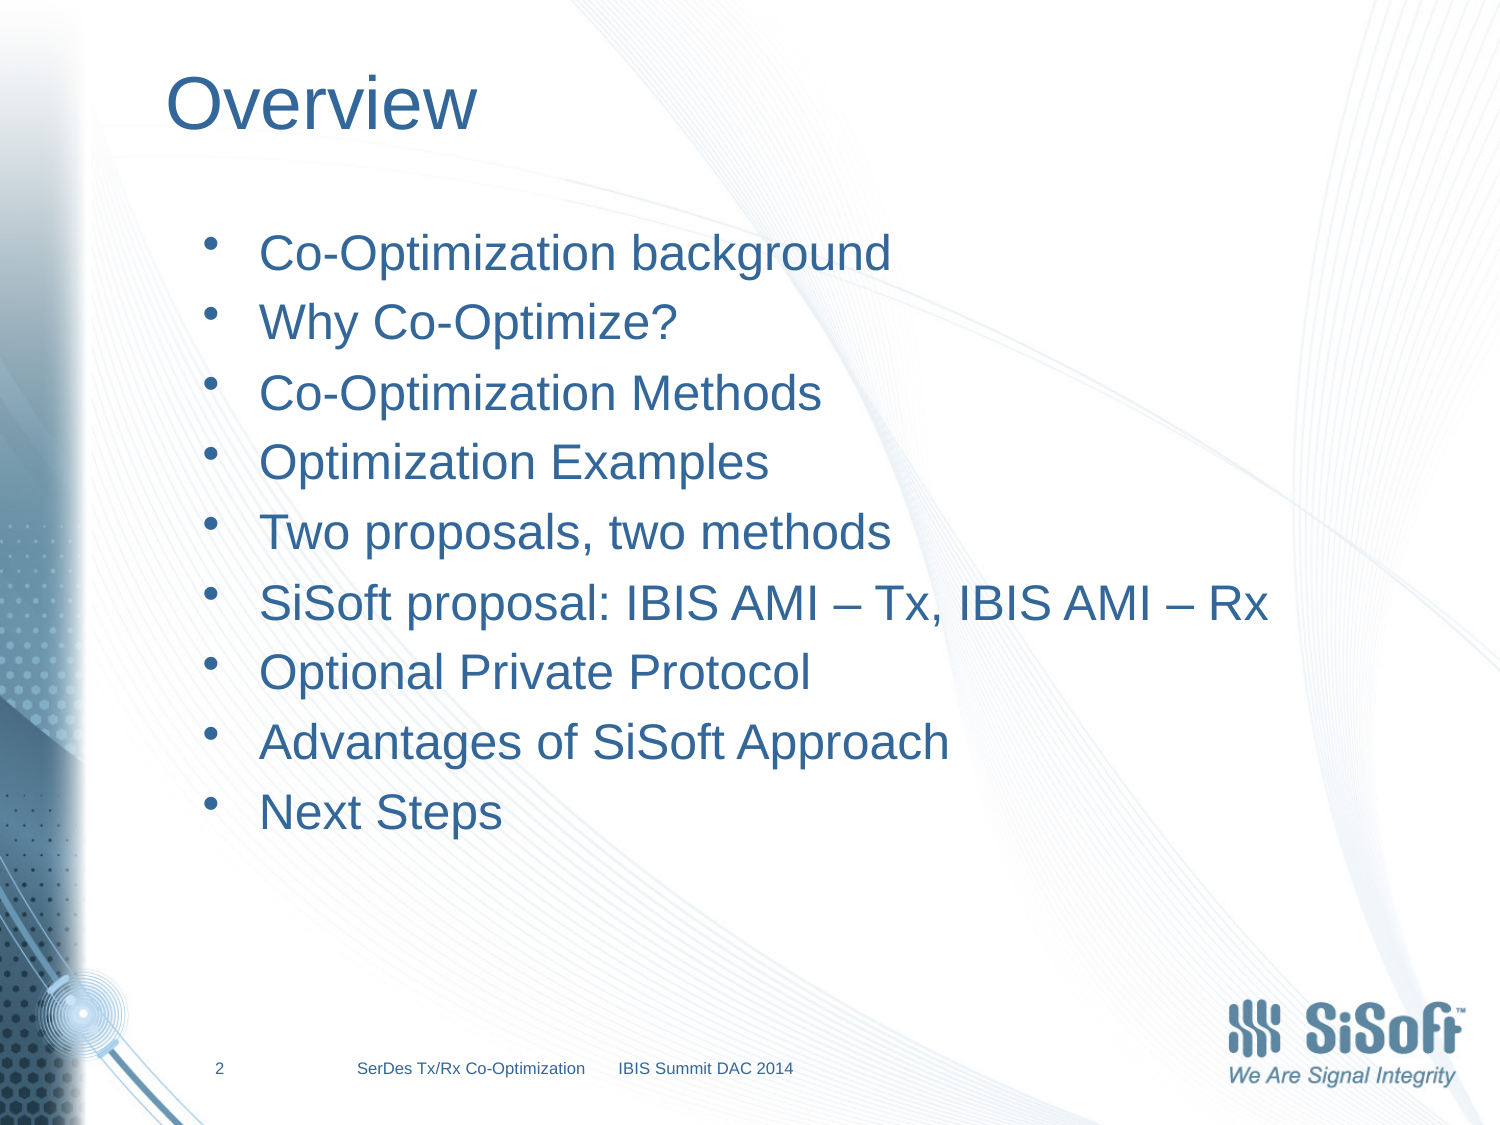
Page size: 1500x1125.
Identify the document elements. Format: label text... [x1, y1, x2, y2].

footer 2 SerDes Tx/Rx Co-Optimization IBIS Summit DAC 2014 [200, 1050, 975, 1104]
list Co-Optimization background Why Co-Optimize? Co-Optimization Methods Optimization Examples Two proposals, two methods SiSoft proposal: IBIS AMI – Tx, IBIS AMI – Rx Optional Private Protocol Advantages of SiSoft Approach Next Steps [187, 212, 1363, 963]
title Overview [150, 24, 1300, 175]
picture [0, 0, 1500, 1125]
